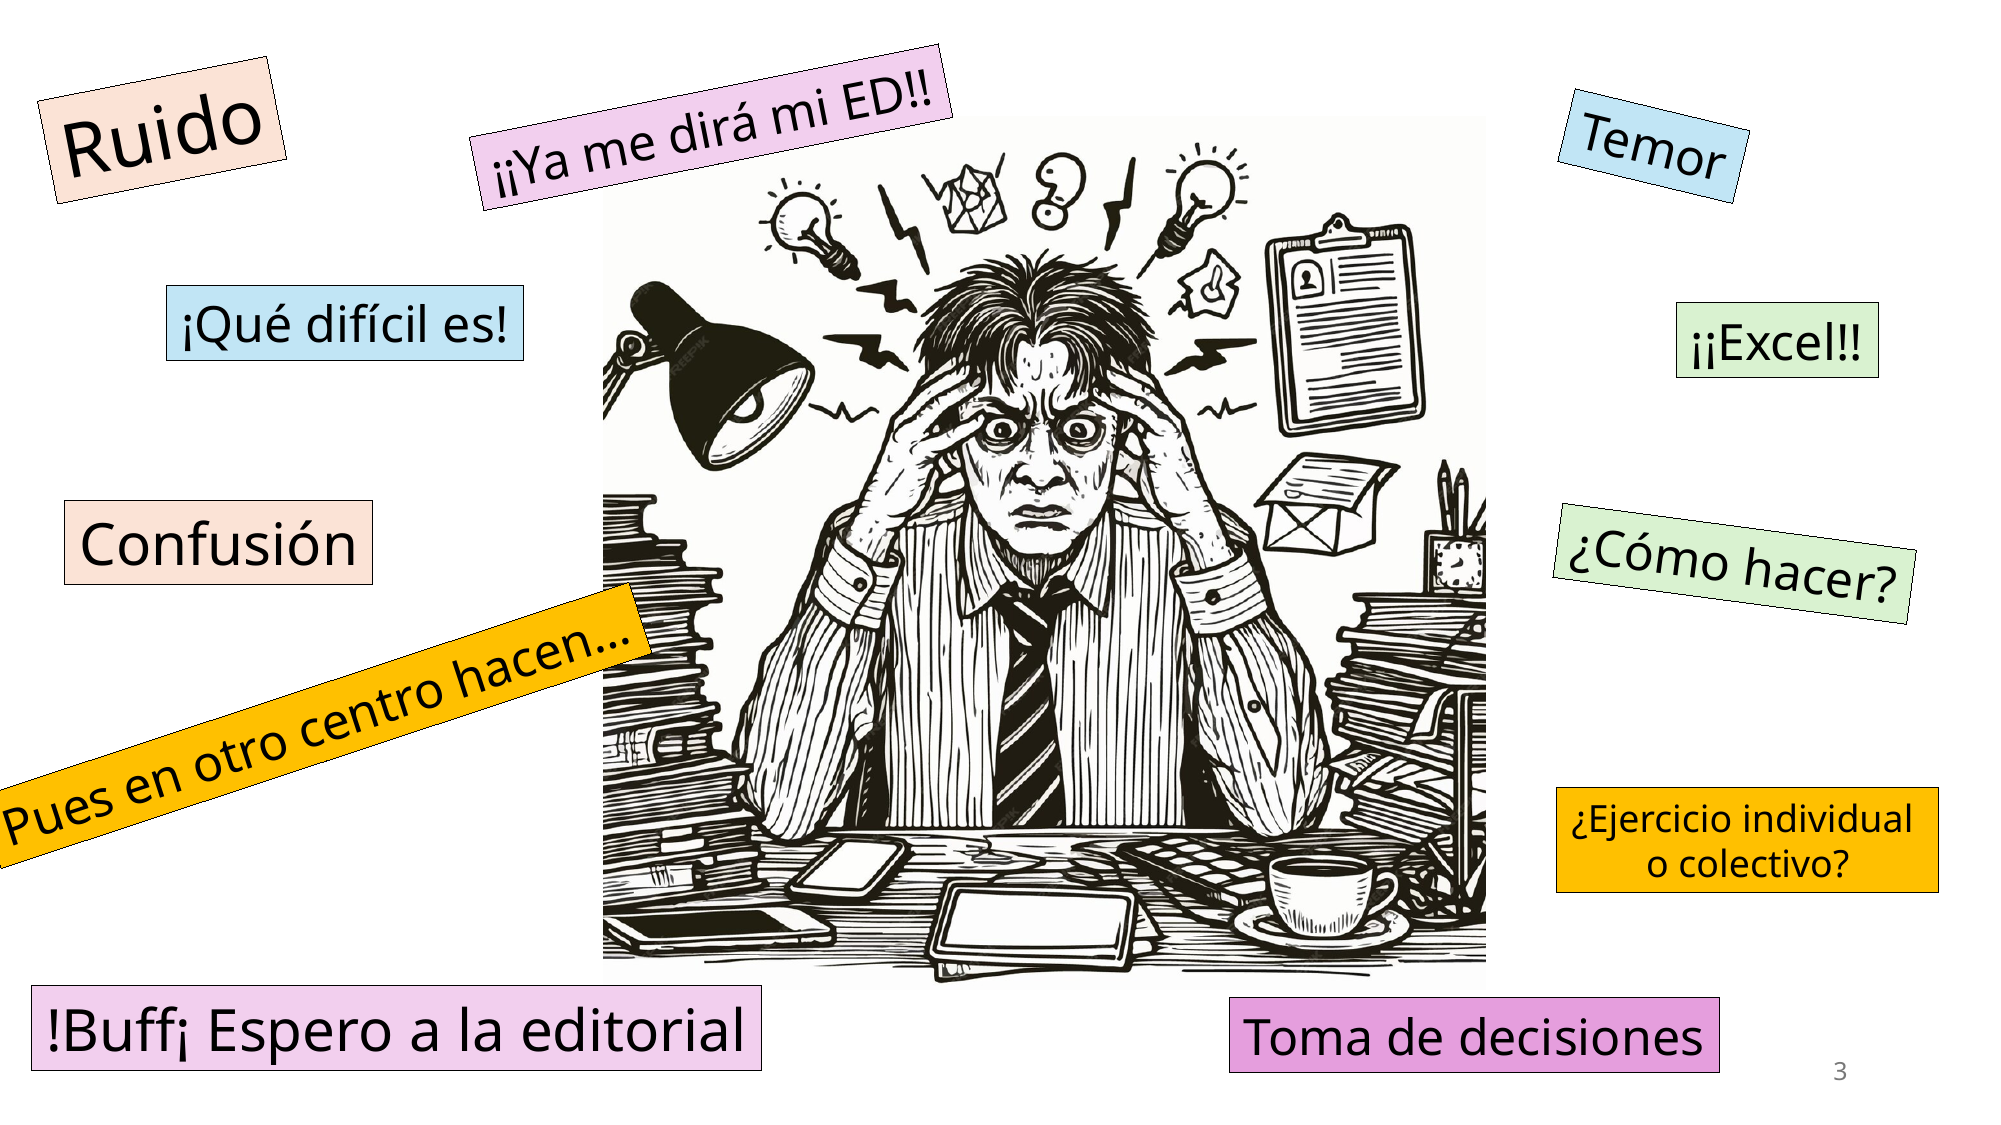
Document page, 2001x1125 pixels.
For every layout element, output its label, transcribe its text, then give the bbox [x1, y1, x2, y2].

slide_number 3 [1412, 1042, 1863, 1103]
text_box ¡Qué difícil es! [166, 285, 524, 361]
text_box ¡¡Ya me dirá mi ED!! [469, 43, 953, 211]
text_box !Buff¡ Espero a la editorial [31, 985, 762, 1071]
text_box Toma de decisiones [1229, 997, 1720, 1073]
text_box Temor [1557, 88, 1750, 204]
text_box Pues en otro centro hacen… [0, 591, 602, 869]
text_box ¿Cómo hacer? [1552, 503, 1917, 625]
text_box ¡¡Excel!! [1676, 302, 1879, 378]
text_box ¿Ejercicio individual o colectivo? [1556, 787, 1939, 893]
picture [602, 116, 1487, 990]
text_box Confusión [64, 500, 373, 585]
text_box Ruido [37, 56, 287, 204]
